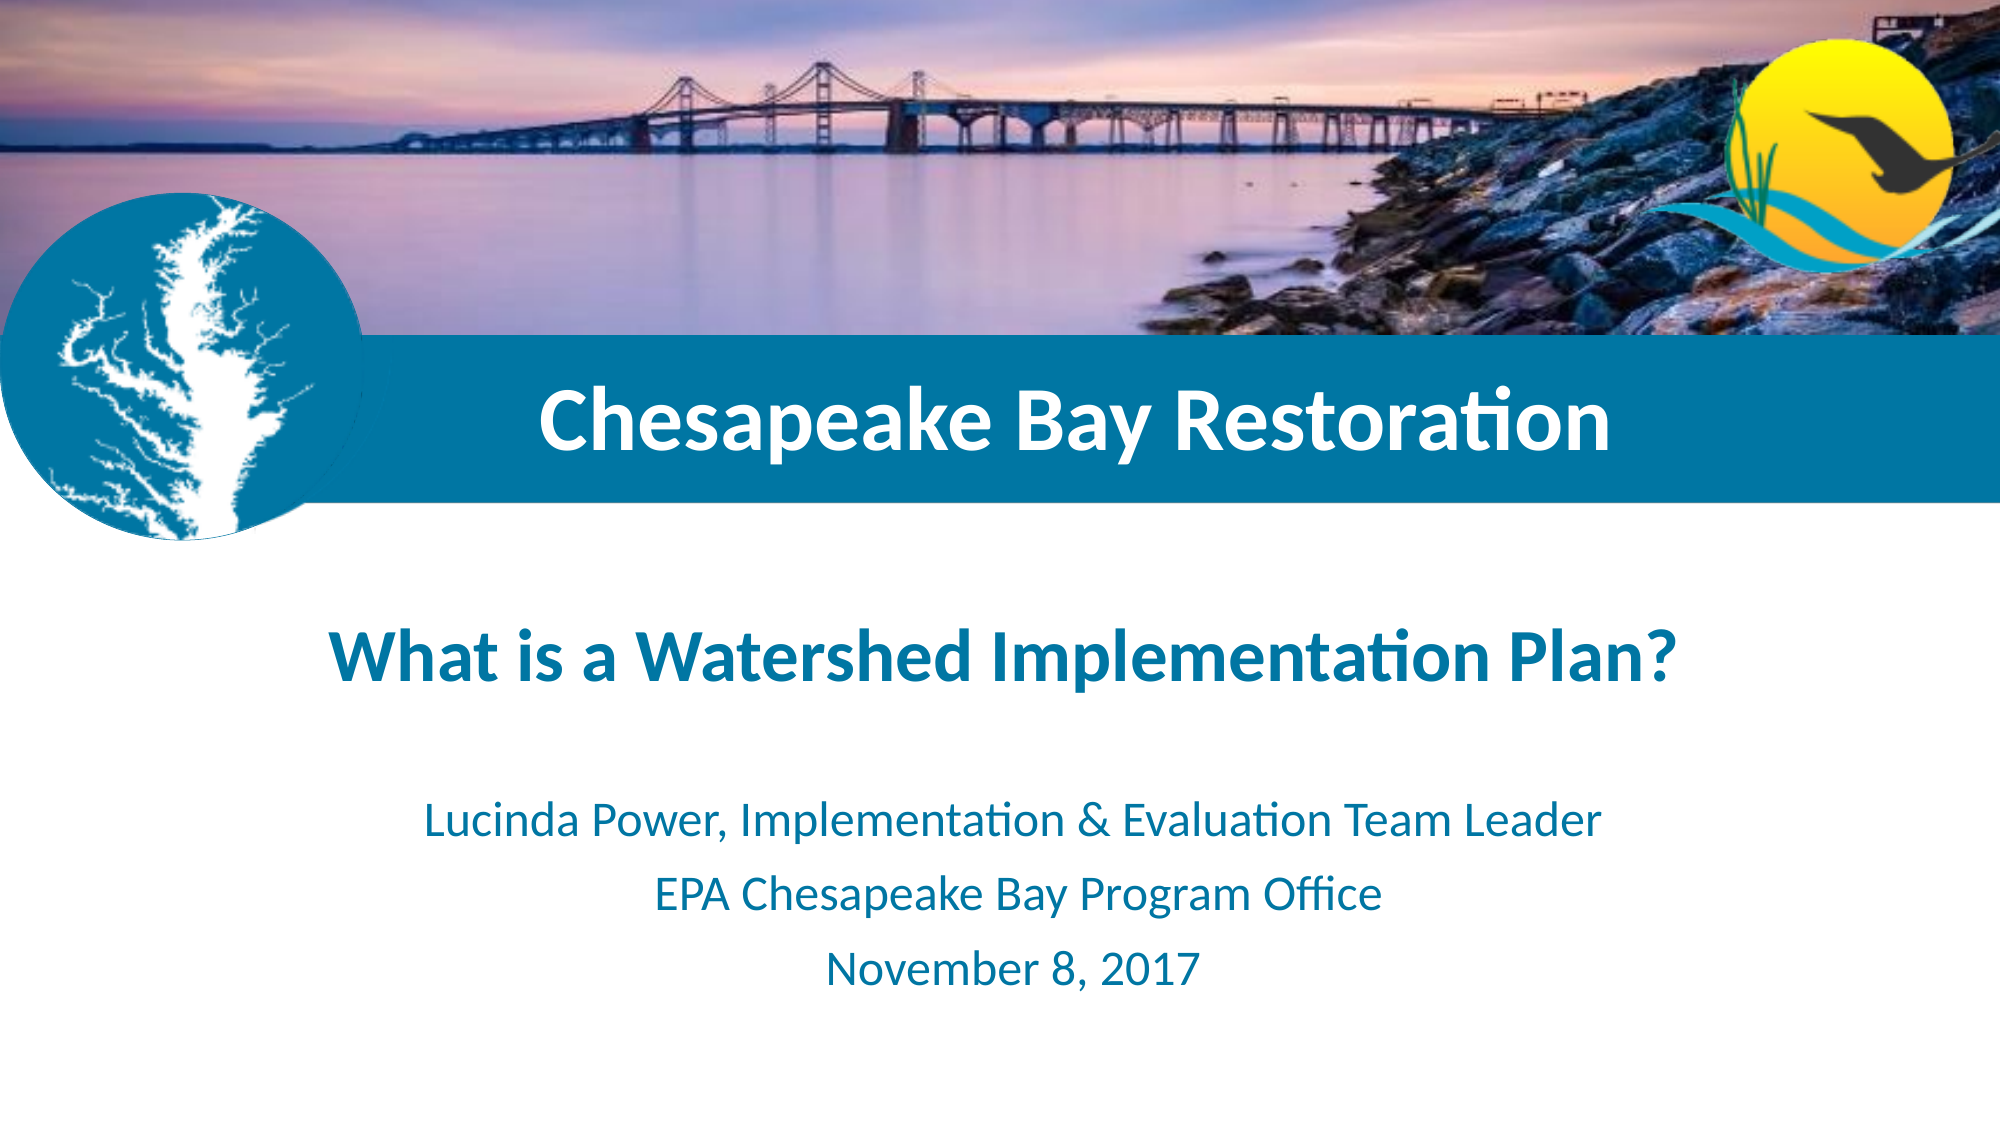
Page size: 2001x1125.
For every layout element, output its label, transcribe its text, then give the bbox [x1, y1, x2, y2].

picture [640, 405, 680, 450]
picture [1461, 393, 1508, 450]
picture [1069, 405, 1105, 450]
picture [0, 377, 179, 541]
picture [864, 405, 900, 450]
picture [687, 405, 717, 450]
picture [1339, 405, 1382, 450]
picture [950, 405, 990, 450]
picture [1420, 405, 1456, 450]
picture [541, 391, 585, 450]
picture [771, 405, 811, 464]
subtitle What is a Watershed Implementation Plan? Lucinda Power, Implementation & Evaluation Team Leader EPA Chesapeake Bay Program Office November 8, 2017 [105, 608, 1921, 1057]
picture [1020, 391, 1062, 449]
picture [910, 386, 947, 449]
picture [1497, 386, 1509, 399]
picture [1273, 405, 1303, 450]
picture [1390, 405, 1415, 449]
picture [817, 405, 857, 450]
picture [724, 405, 760, 450]
picture [594, 386, 632, 449]
picture [1179, 391, 1222, 449]
picture [1110, 406, 1151, 464]
picture [1306, 393, 1334, 450]
picture [1517, 405, 1560, 450]
picture [1569, 405, 1607, 449]
picture [0, 0, 2000, 541]
picture [1226, 405, 1266, 450]
